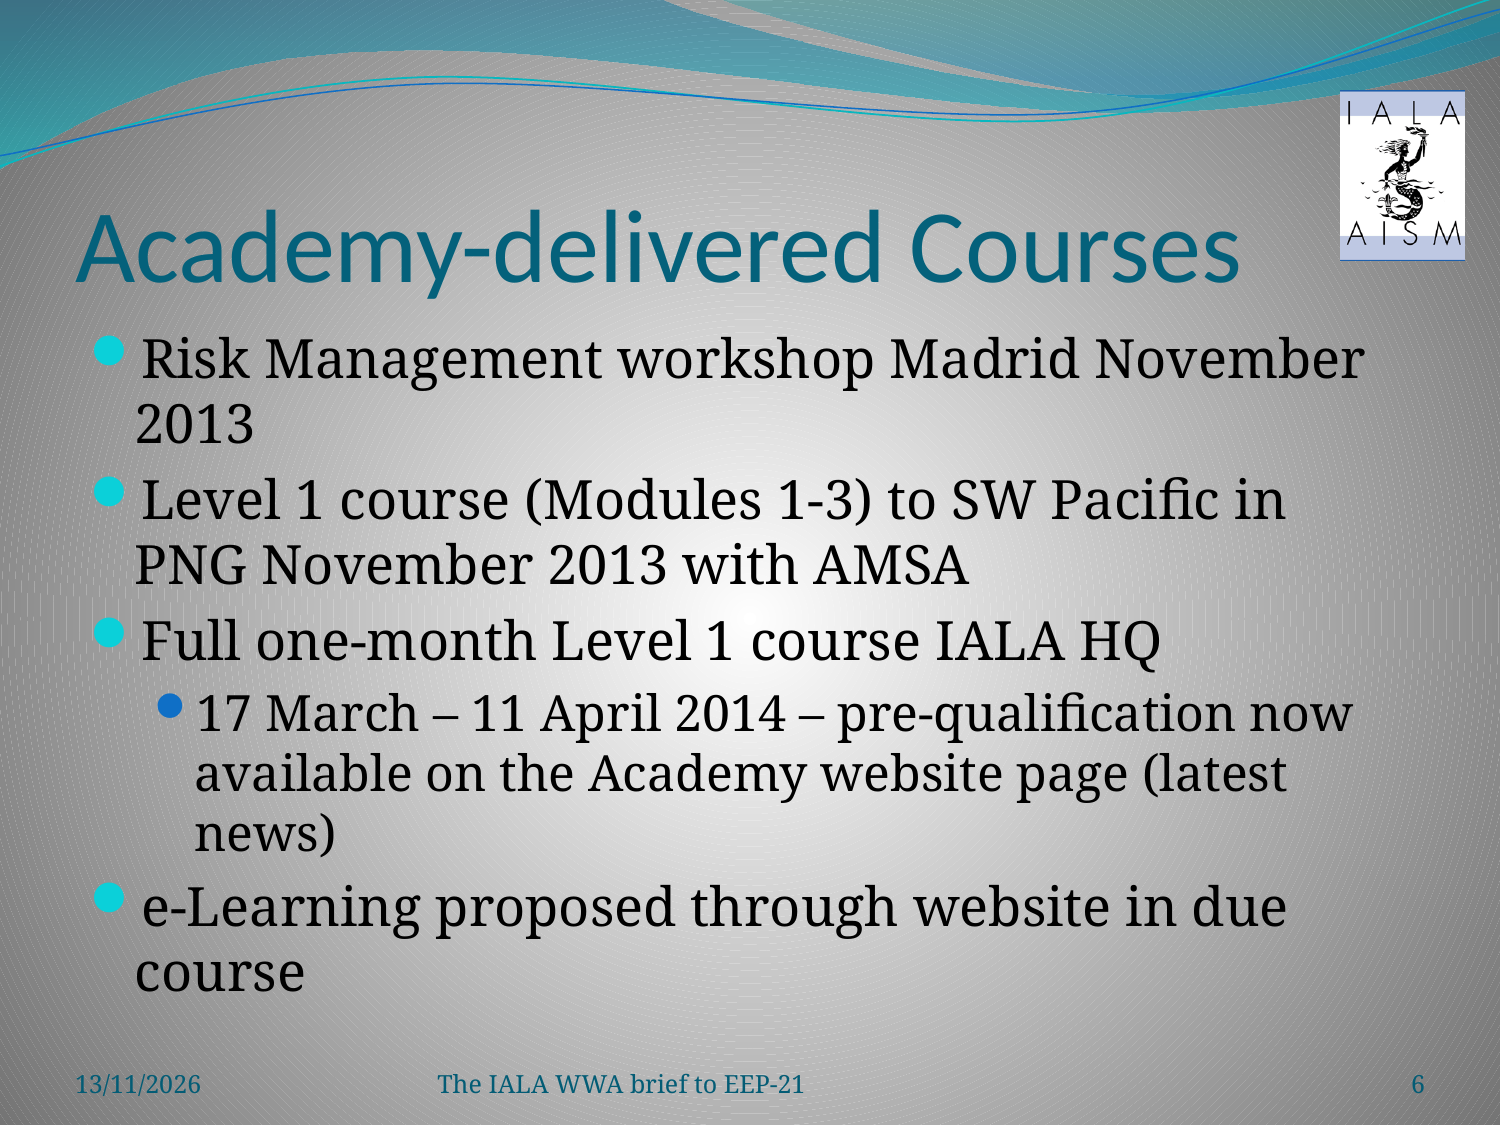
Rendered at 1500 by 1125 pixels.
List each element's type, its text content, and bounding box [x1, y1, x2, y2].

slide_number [75, 1042, 425, 1103]
list Risk Management workshop Madrid November 2013 Level 1 course (Modules 1-3) to SW Pacific in PNG November 2013 with AMSA Full one-month Level 1 course IALA HQ 17 March – 11 April 2014 – pre-qualification now available on the Academy website page (latest news) e-Learning proposed through website in due course [75, 317, 1425, 1038]
slide_number 6 [1299, 1042, 1425, 1103]
title Academy-delivered Courses [75, 115, 1425, 303]
footer The IALA WWA brief to EEP-21 [437, 1042, 988, 1103]
picture [1340, 90, 1465, 261]
